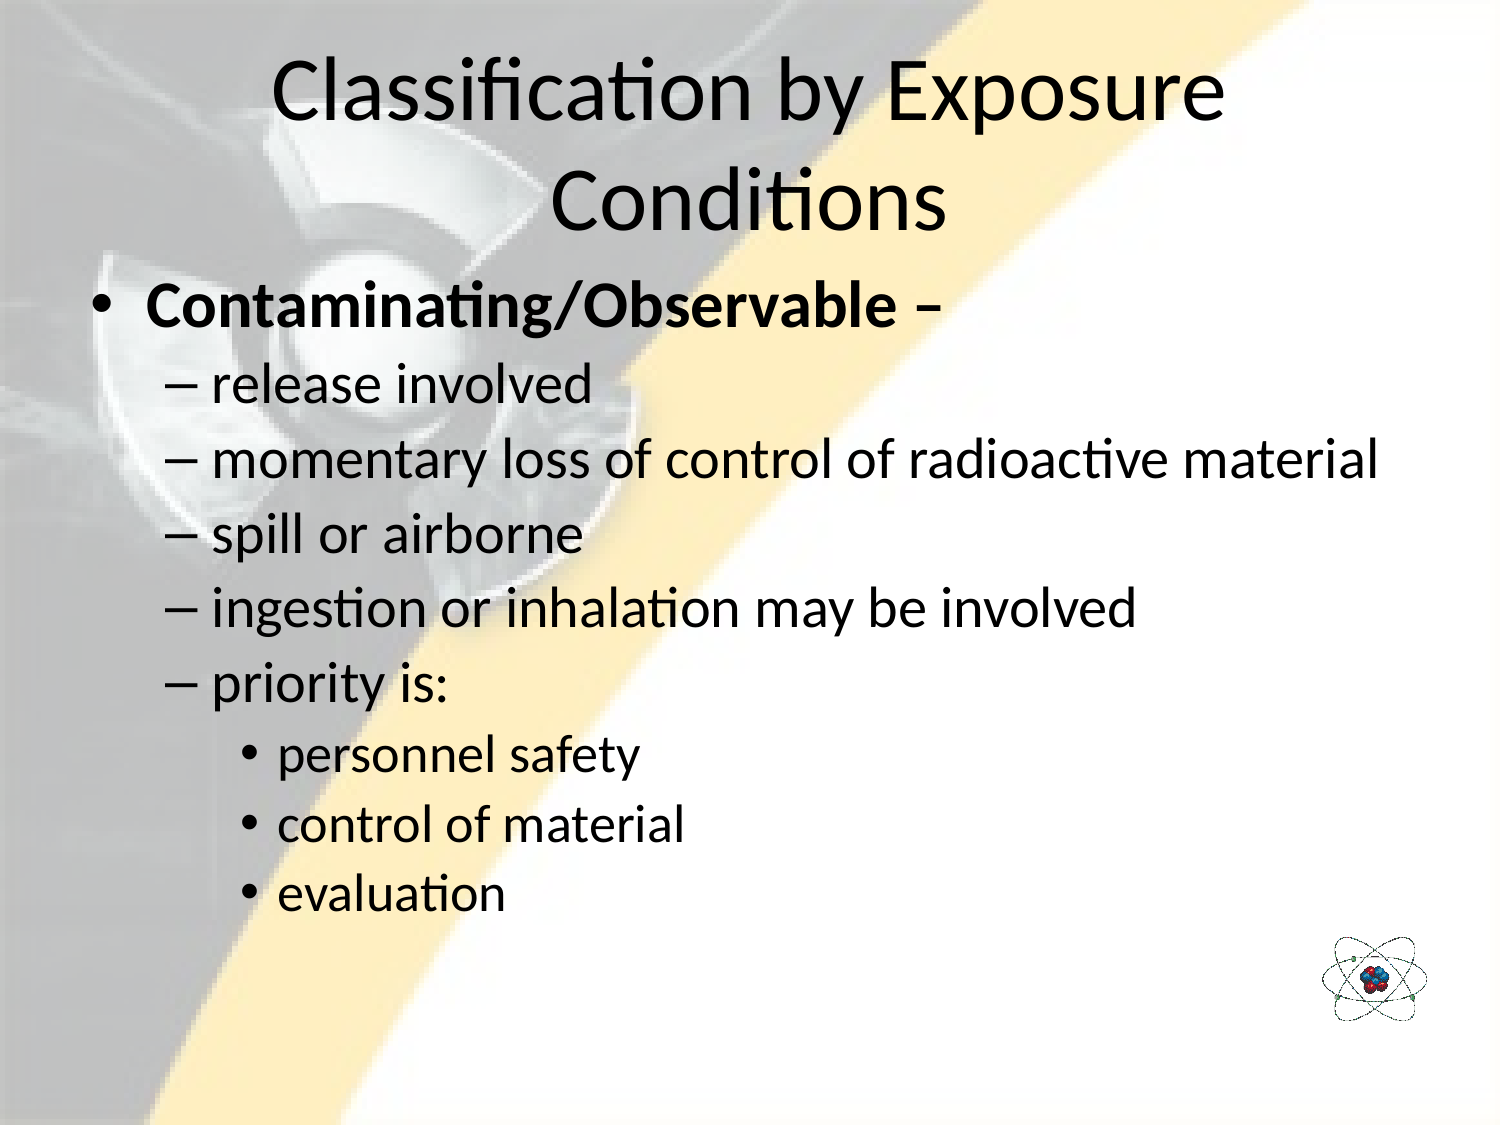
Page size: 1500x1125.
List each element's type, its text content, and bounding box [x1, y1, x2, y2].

picture [1322, 937, 1427, 1021]
title Classification by Exposure Conditions [75, 45, 1425, 233]
list Contaminating/Observable – release involved momentary loss of control of radioactive material spill or airborne ingestion or inhalation may be involved priority is: personnel safety control of material evaluation [75, 262, 1425, 1005]
